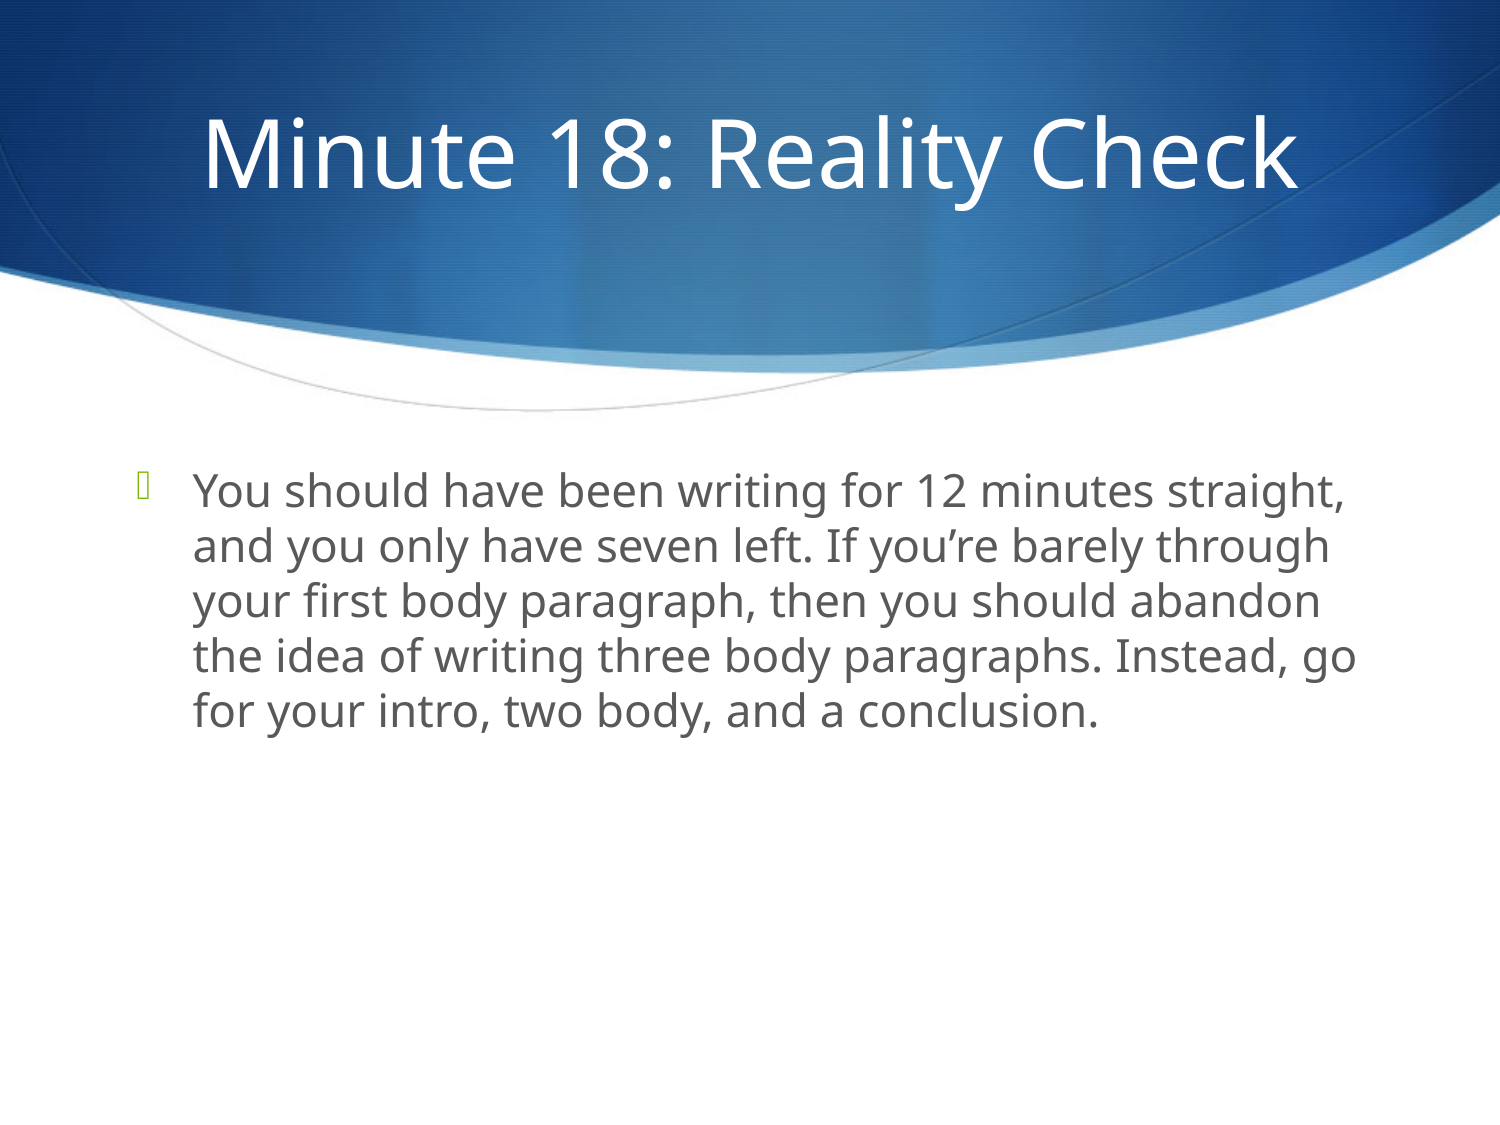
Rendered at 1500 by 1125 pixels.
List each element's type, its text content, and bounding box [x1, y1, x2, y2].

list You should have been writing for 12 minutes straight, and you only have seven left. If you’re barely through your first body paragraph, then you should abandon the idea of writing three body paragraphs. Instead, go for your intro, two body, and a conclusion. [121, 454, 1379, 991]
picture [0, 0, 1500, 1125]
title Minute 18: Reality Check [74, 56, 1426, 245]
